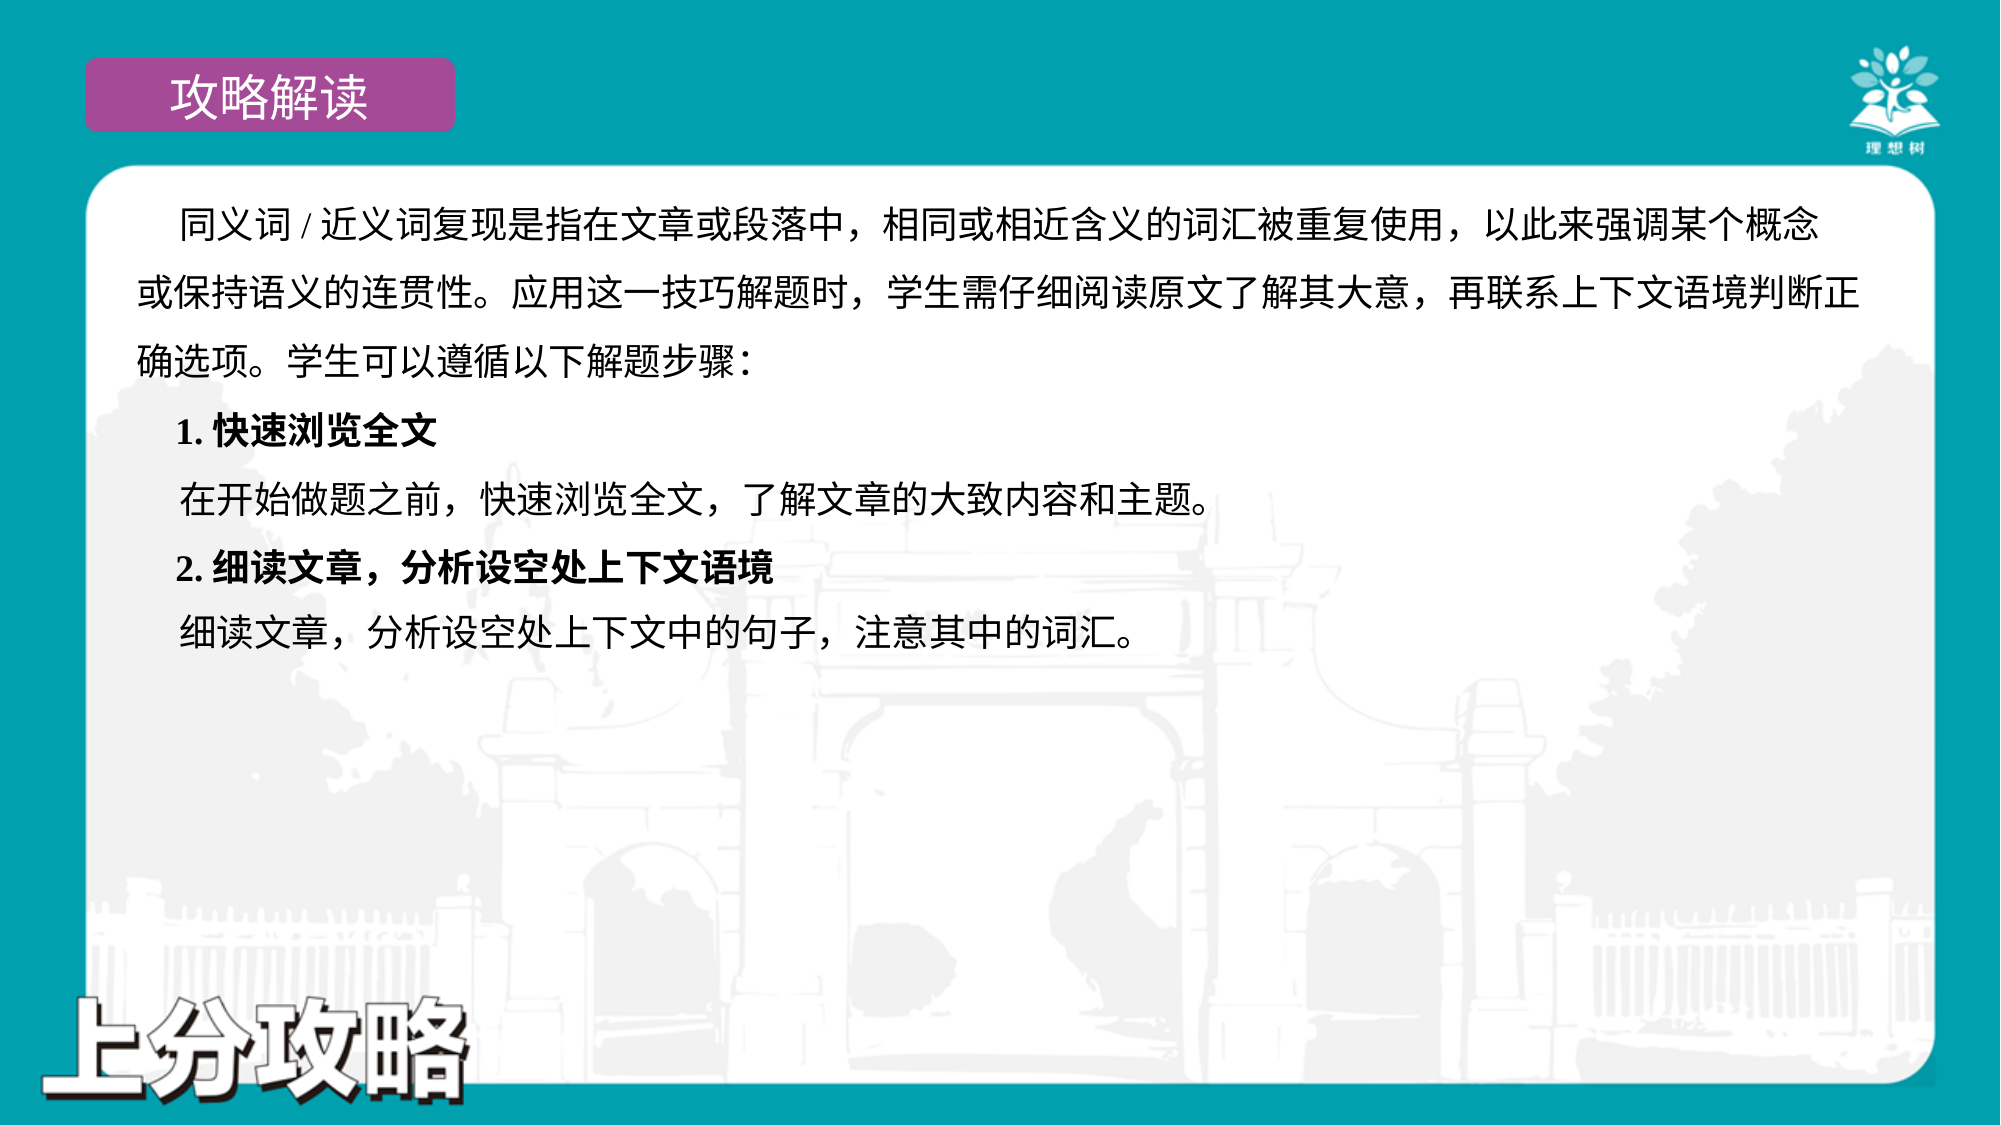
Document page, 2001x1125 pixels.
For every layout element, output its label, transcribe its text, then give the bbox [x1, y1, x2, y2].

picture [0, 0, 2000, 1125]
text_box 同义词/近义词复现是指在文章或段落中，相同或相近含义的词汇被重复使用，以此来强调某个概念 或保持语义的连贯性。应用这一技巧解题时，学生需仔细阅读原文了解其大意，再联系上下文语境判断正 确选项。学生可以遵循以下解题步骤： 1.快速浏览全文 在开始做题之前，快速浏览全文，了解文章的大致内容和主题。 2.细读文章，分析设空处上下文语境 细读文章，分析设空处上下文中的句子，注意其中的词汇。#1.1.2.1 [136, 176, 1865, 647]
